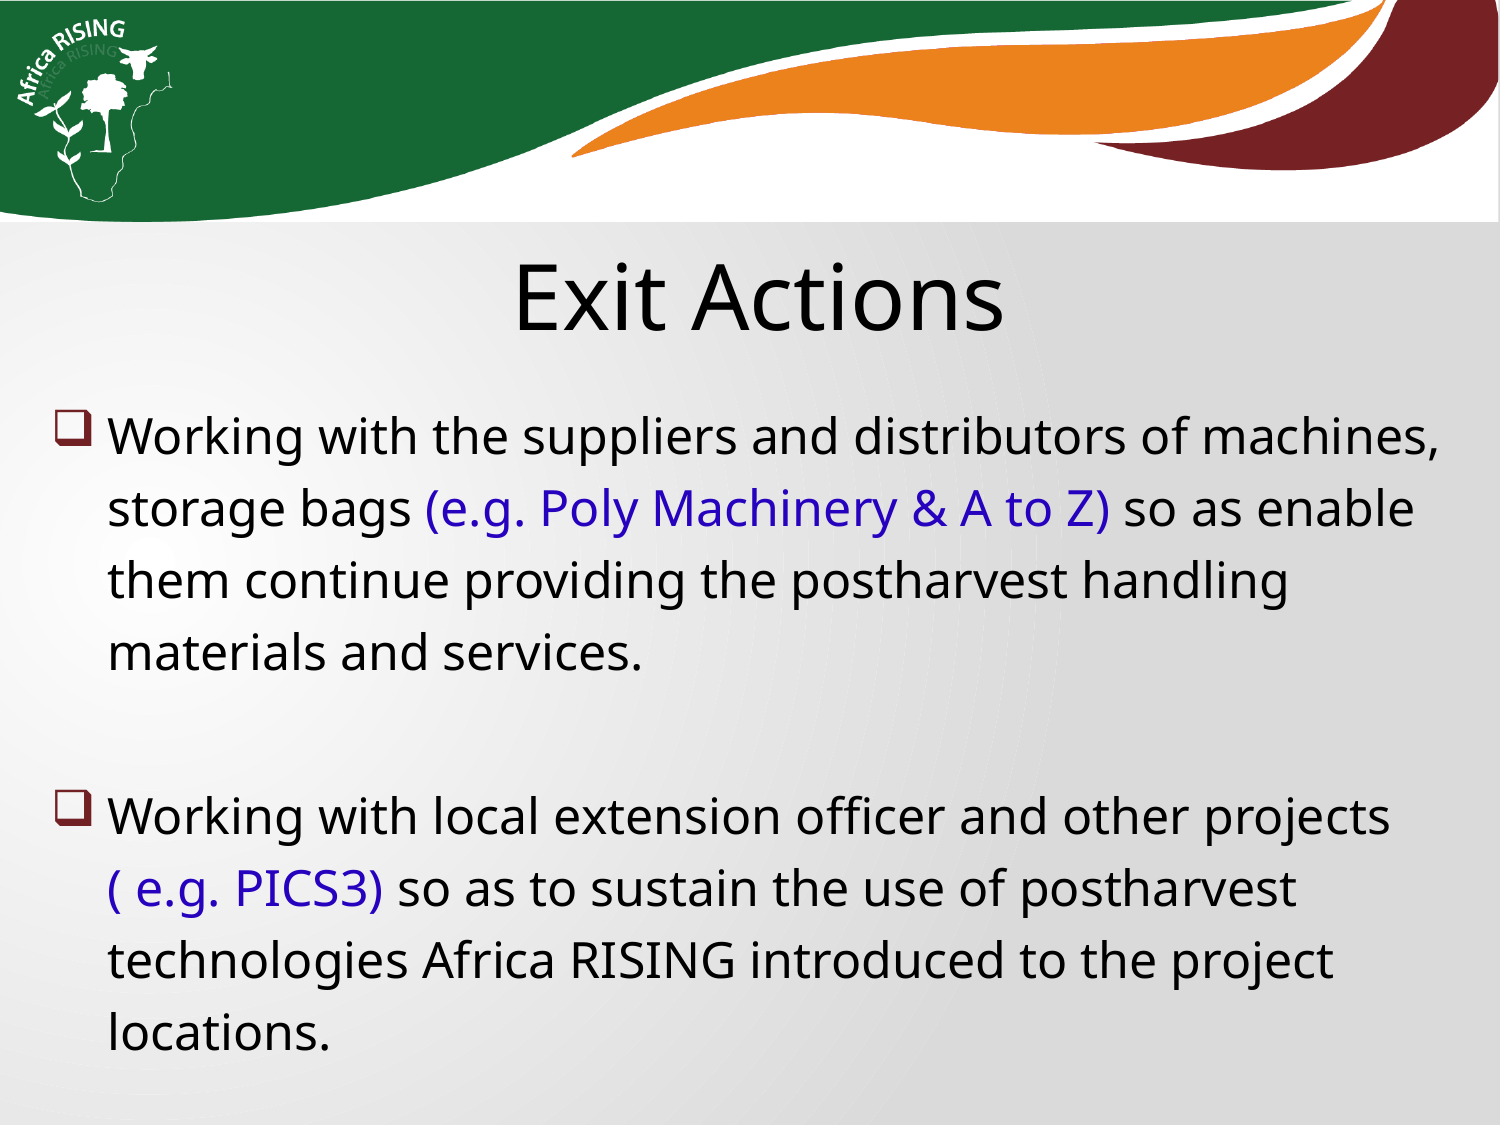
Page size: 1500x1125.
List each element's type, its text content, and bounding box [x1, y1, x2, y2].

text_box Working with the suppliers and distributors of machines, storage bags (e.g. Poly Machinery & A to Z) so as enable them continue providing the postharvest handling materials and services. Working with local extension officer and other projects ( e.g. PICS3) so as to sustain the use of postharvest technologies Africa RISING introduced to the project locations. [17, 385, 1483, 1094]
picture [0, 0, 1499, 222]
list Exit Actions [0, 231, 1500, 370]
